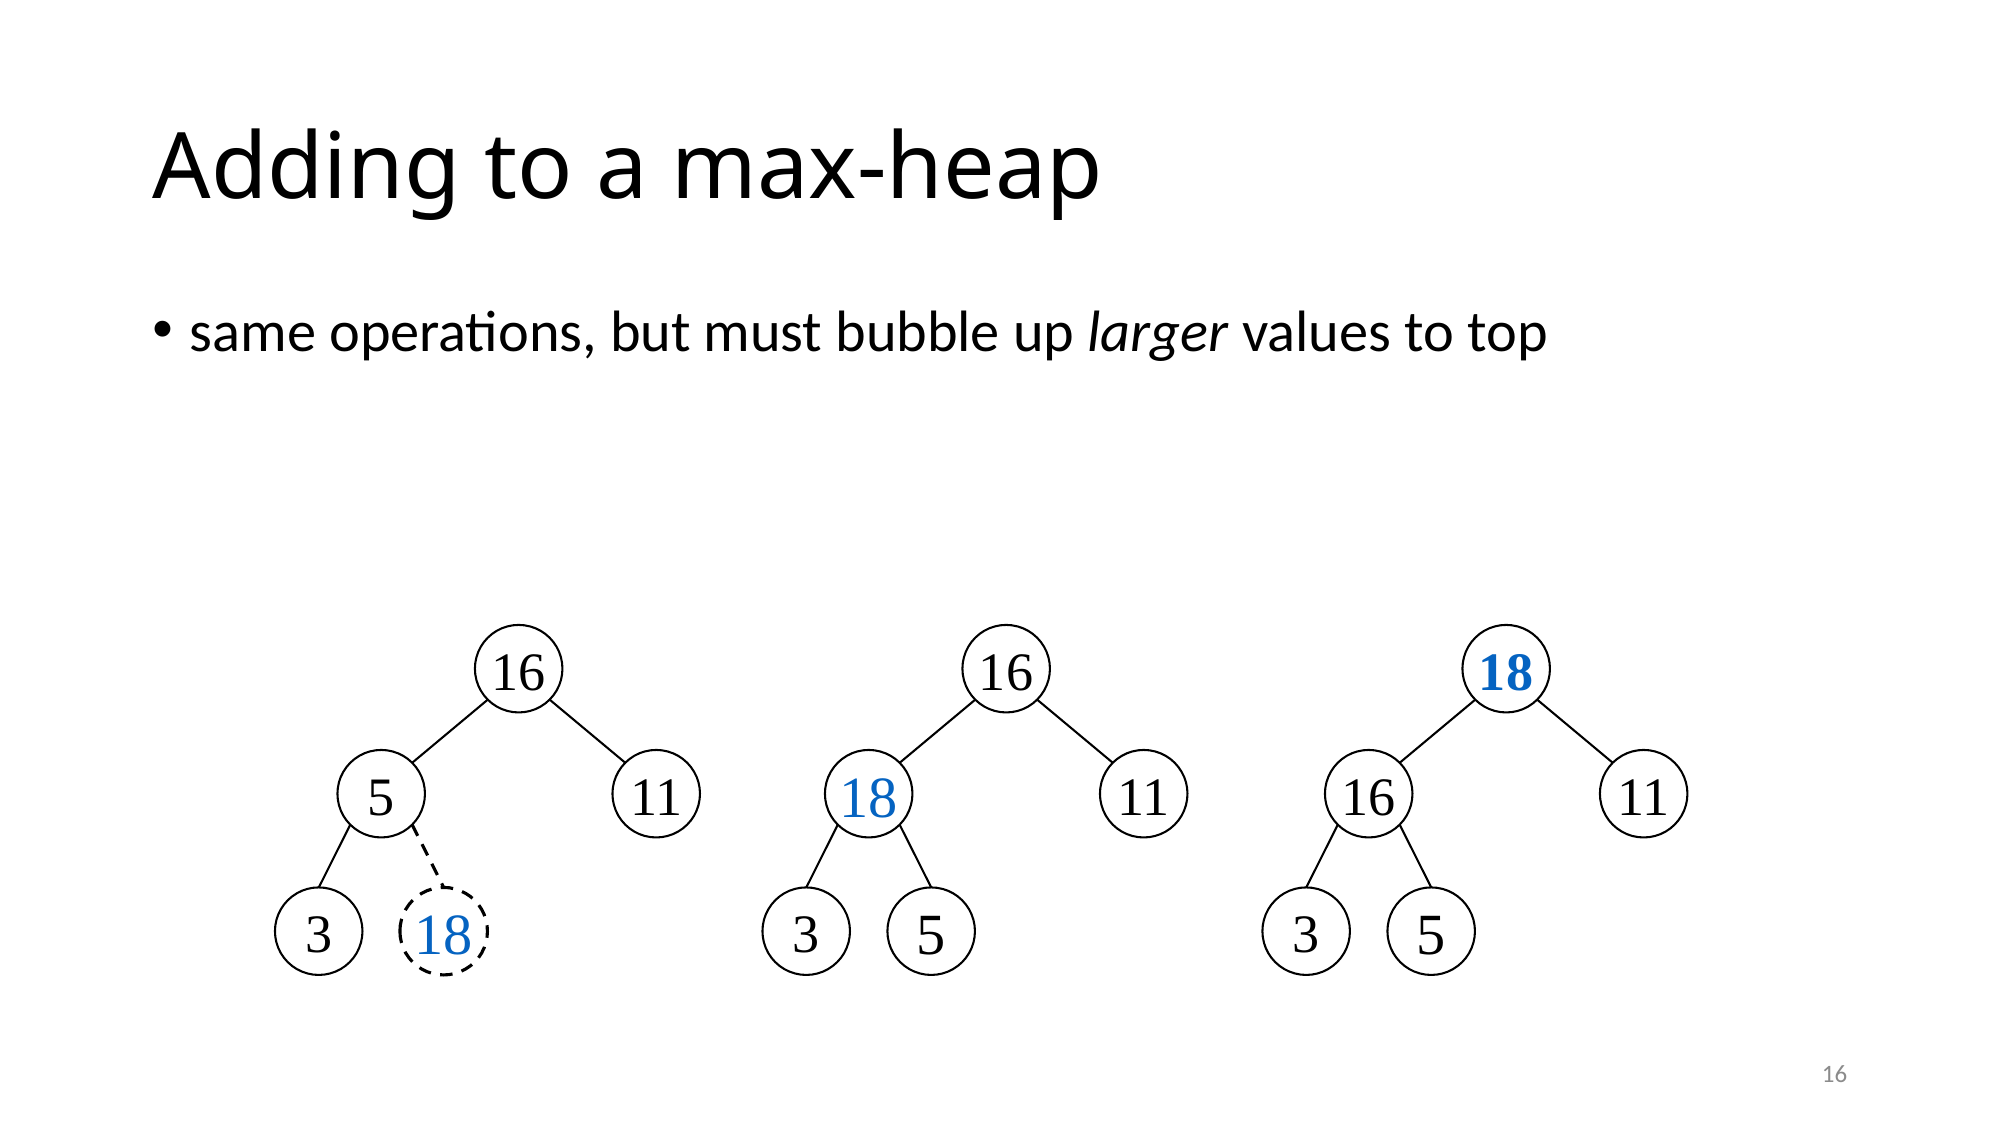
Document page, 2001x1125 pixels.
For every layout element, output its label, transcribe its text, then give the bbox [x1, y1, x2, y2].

title Adding to a max-heap [137, 59, 1863, 278]
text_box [274, 624, 701, 975]
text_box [762, 624, 1188, 975]
slide_number 16 [1412, 1042, 1863, 1103]
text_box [1262, 624, 1688, 975]
list same operations, but must bubble up larger values to top [137, 299, 1863, 1014]
